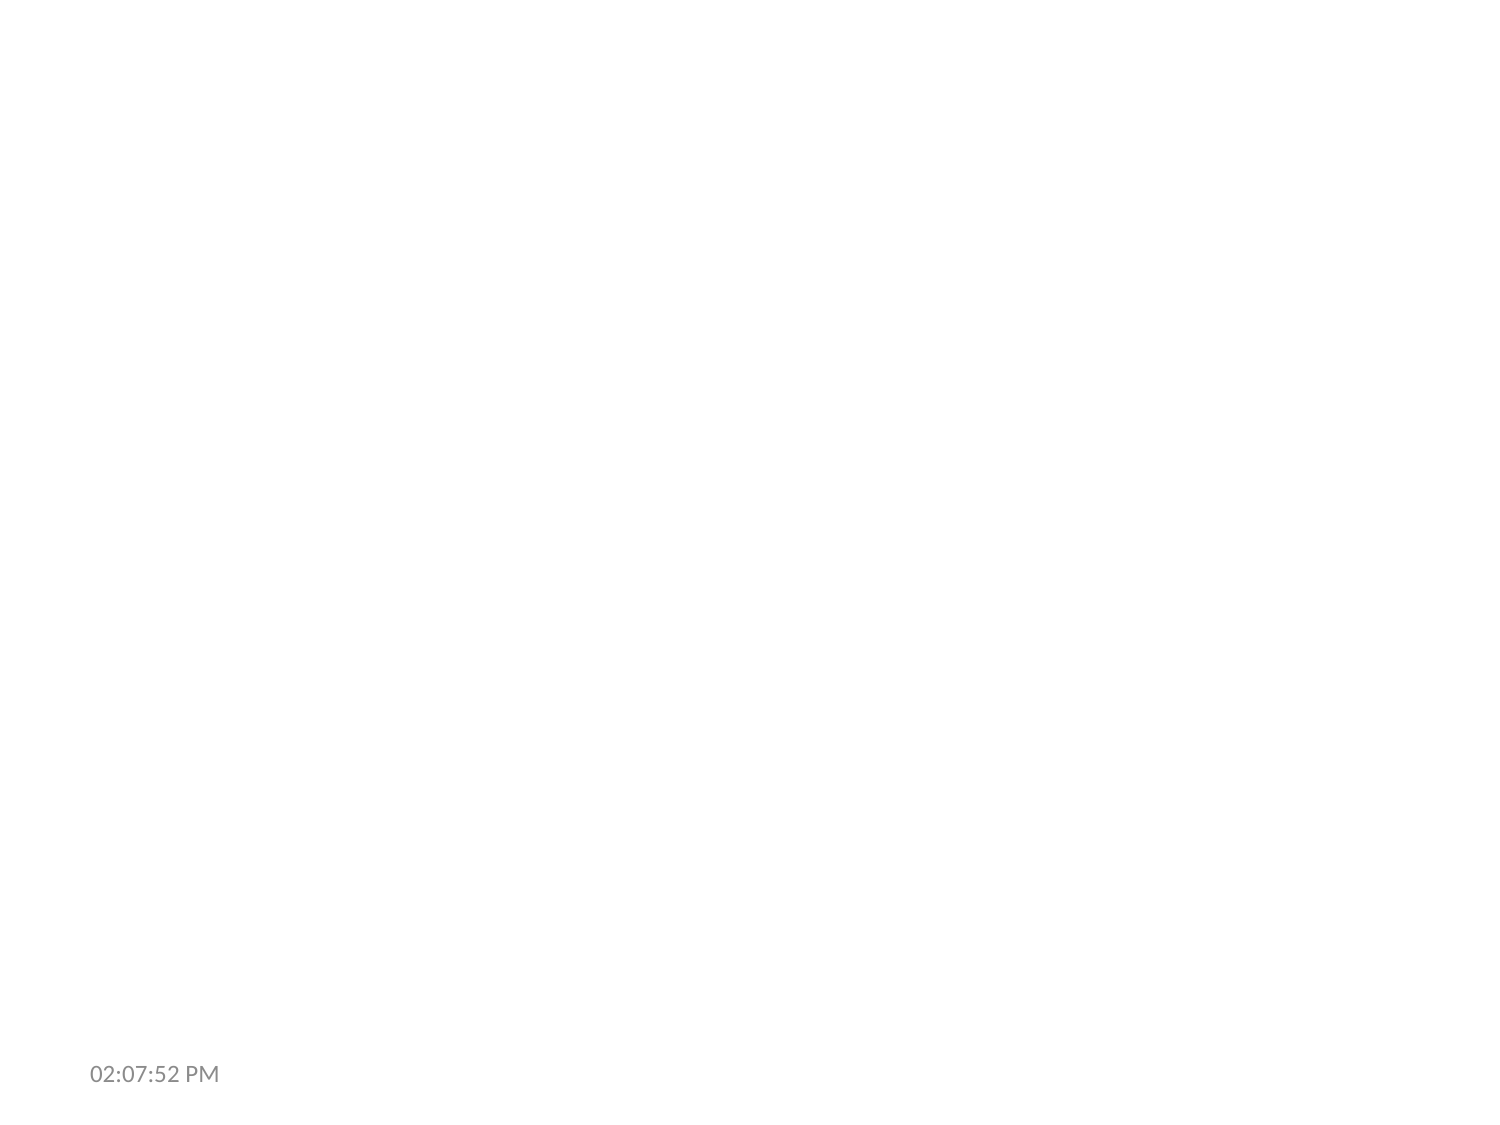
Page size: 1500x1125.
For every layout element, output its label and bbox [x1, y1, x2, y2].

slide_number [75, 1042, 425, 1103]
